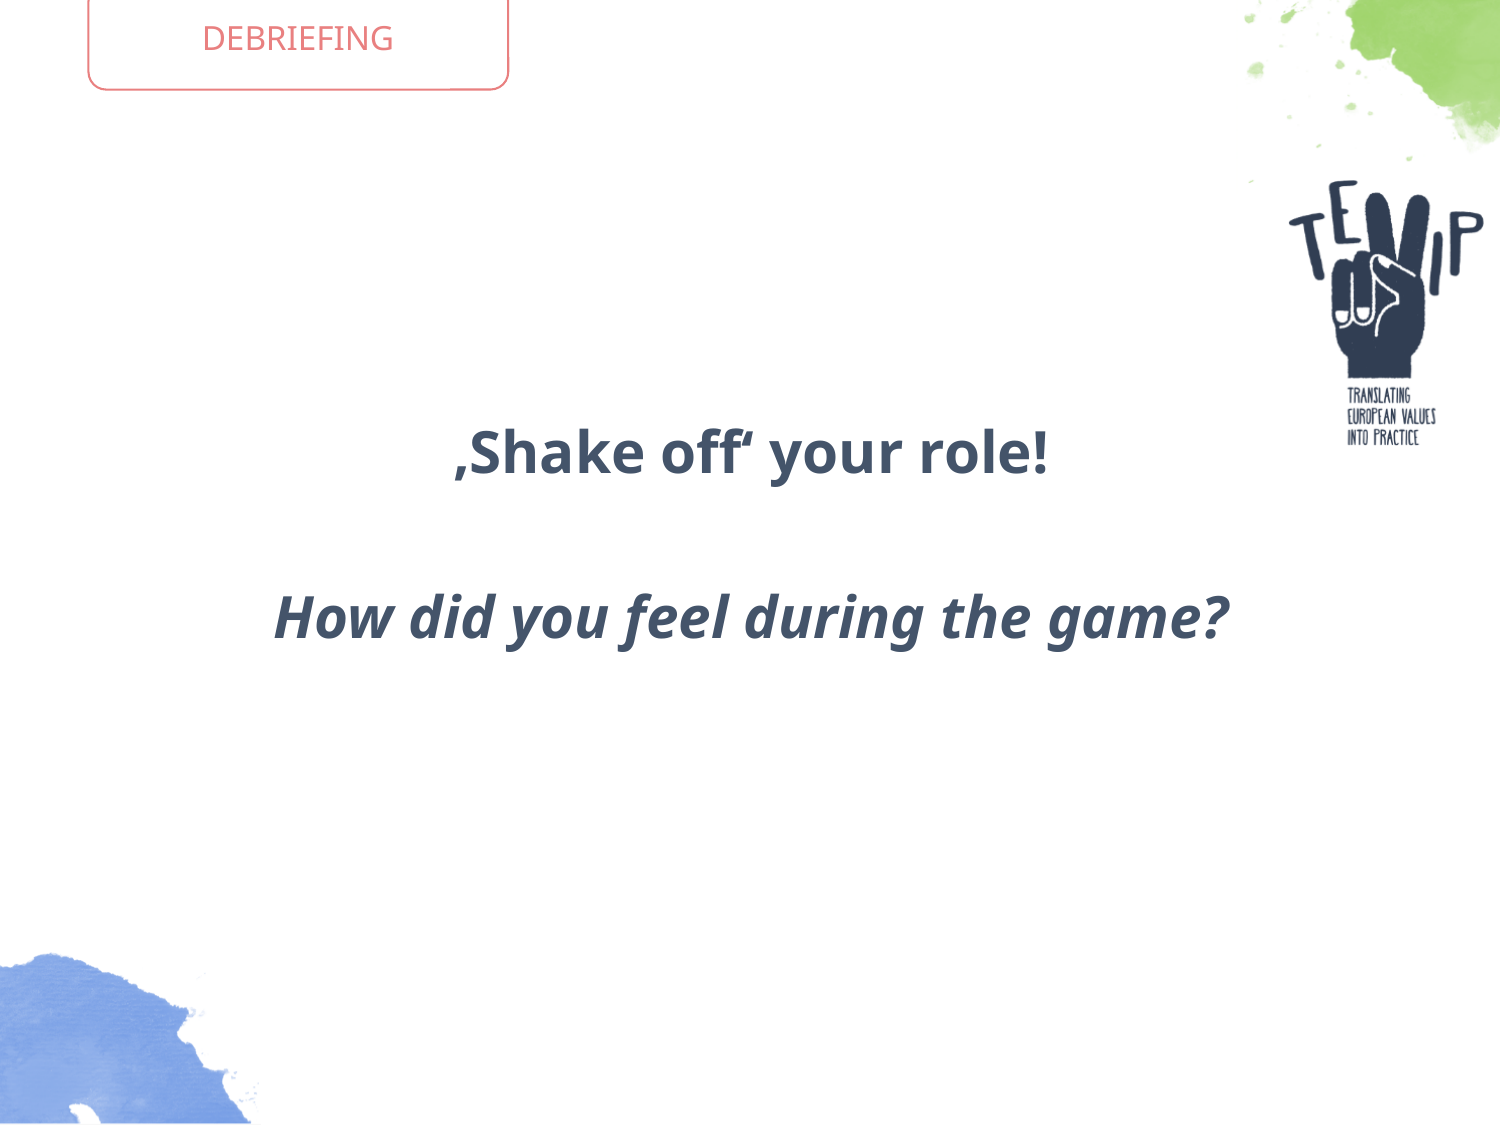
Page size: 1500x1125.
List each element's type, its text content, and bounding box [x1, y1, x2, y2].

picture [0, 946, 261, 1125]
picture [1213, 0, 1500, 463]
text_box DEBRIEFING [88, 0, 509, 90]
text_box ‚Shake off‘ your role! How did you feel during the game? [88, 407, 1414, 728]
